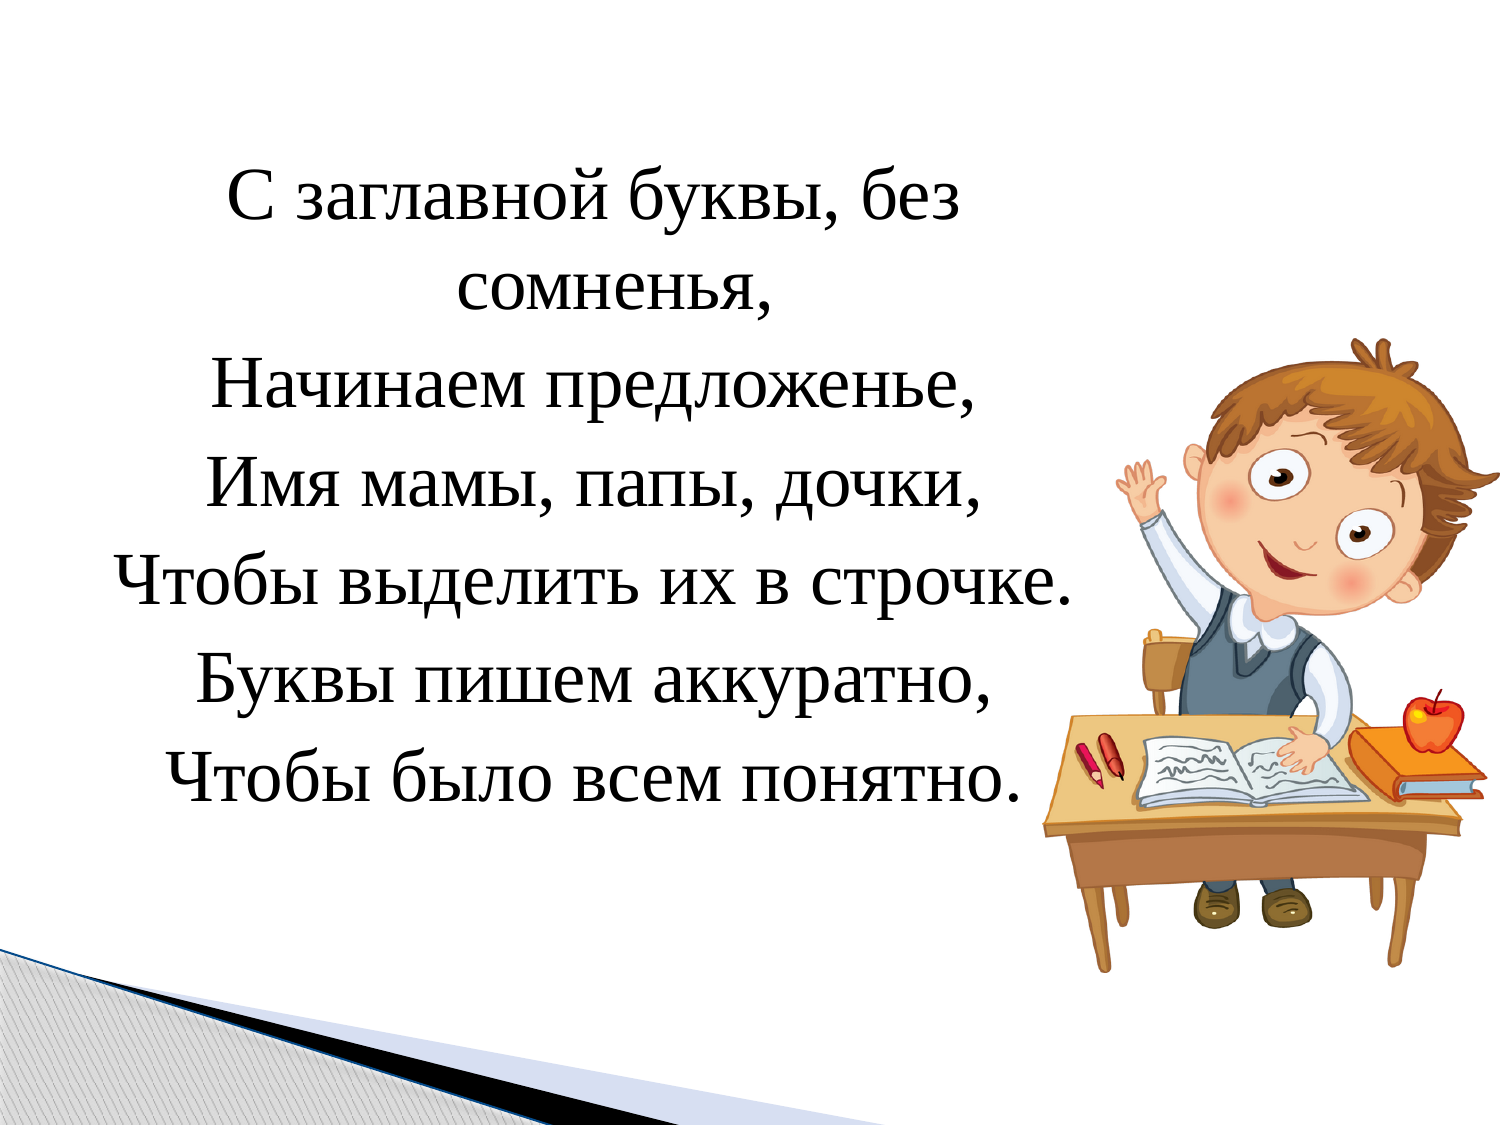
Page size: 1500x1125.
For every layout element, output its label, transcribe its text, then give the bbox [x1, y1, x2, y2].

list С заглавной буквы, без сомненья, Начинаем предложенье, Имя мамы, папы, дочки, Чтобы выделить их в строчке. Буквы пишем аккуратно, Чтобы было всем понятно. [53, 137, 1118, 986]
picture [1042, 337, 1500, 974]
